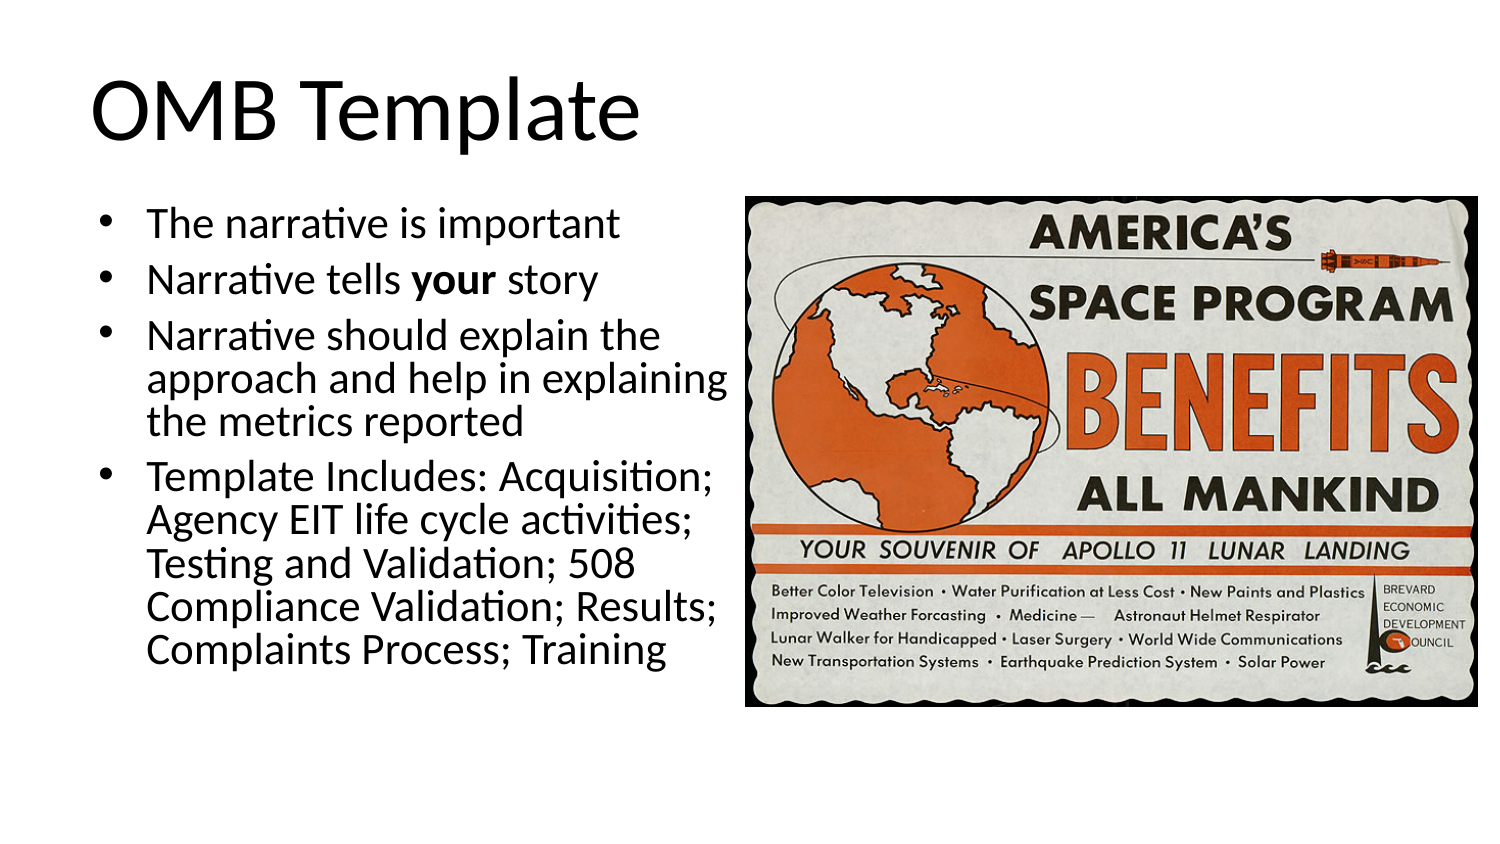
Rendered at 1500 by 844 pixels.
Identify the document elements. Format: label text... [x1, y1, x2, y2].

title OMB Template [75, 33, 1425, 175]
list The narrative is important Narrative tells your story Narrative should explain the approach and help in explaining the metrics reported Template Includes: Acquisition; Agency EIT life cycle activities; Testing and Validation; 508 Compliance Validation; Results; Complaints Process; Training [75, 196, 752, 754]
picture [745, 196, 1479, 708]
